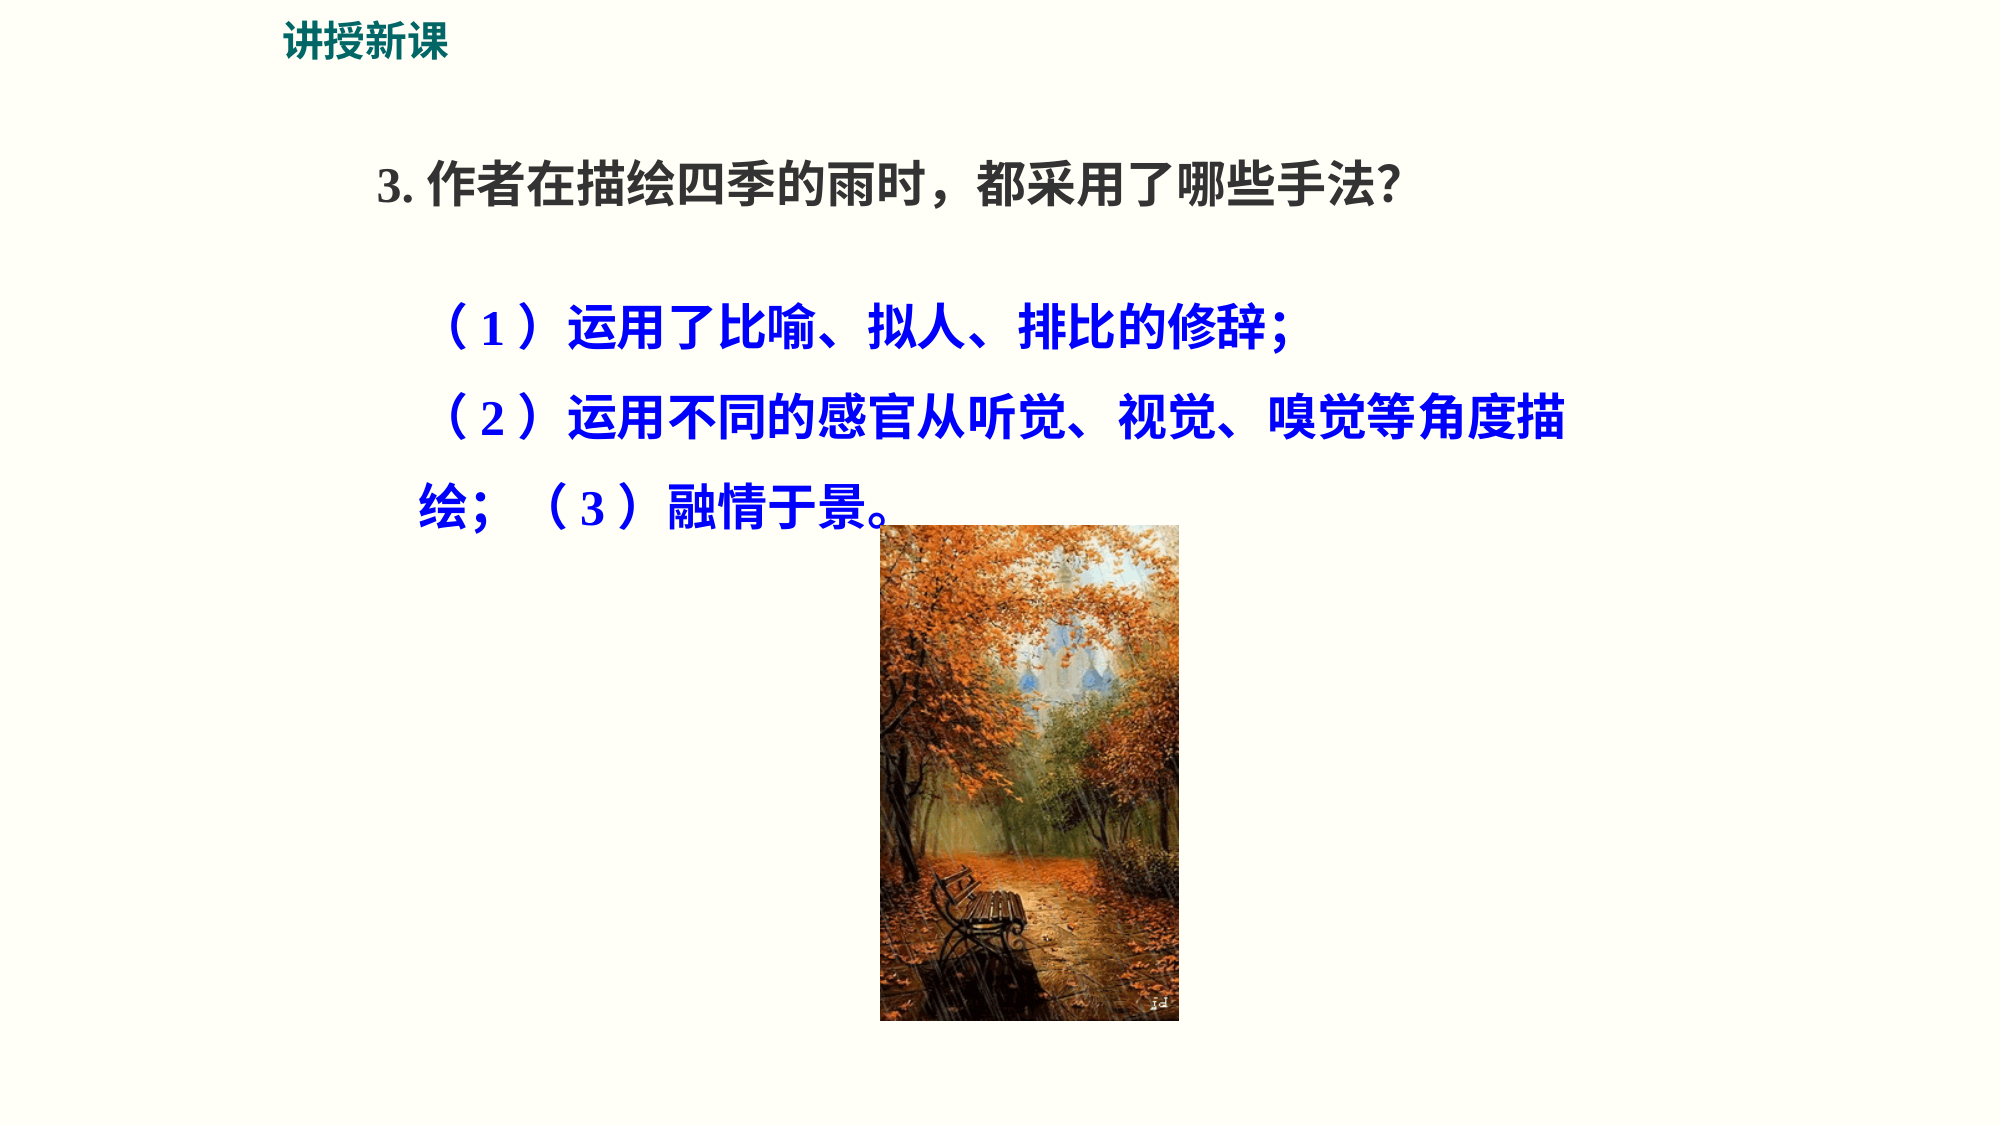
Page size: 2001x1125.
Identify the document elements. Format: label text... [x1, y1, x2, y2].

text_box 讲授新课 [267, 7, 480, 73]
text_box 3.作者在描绘四季的雨时，都采用了哪些手法？ [361, 145, 1653, 220]
text_box （1）运用了比喻、拟人、排比的修辞； （2）运用不同的感官从听觉、视觉、嗅觉等角度描绘；（3）融情于景。 [403, 258, 1626, 543]
picture [880, 524, 1179, 1021]
